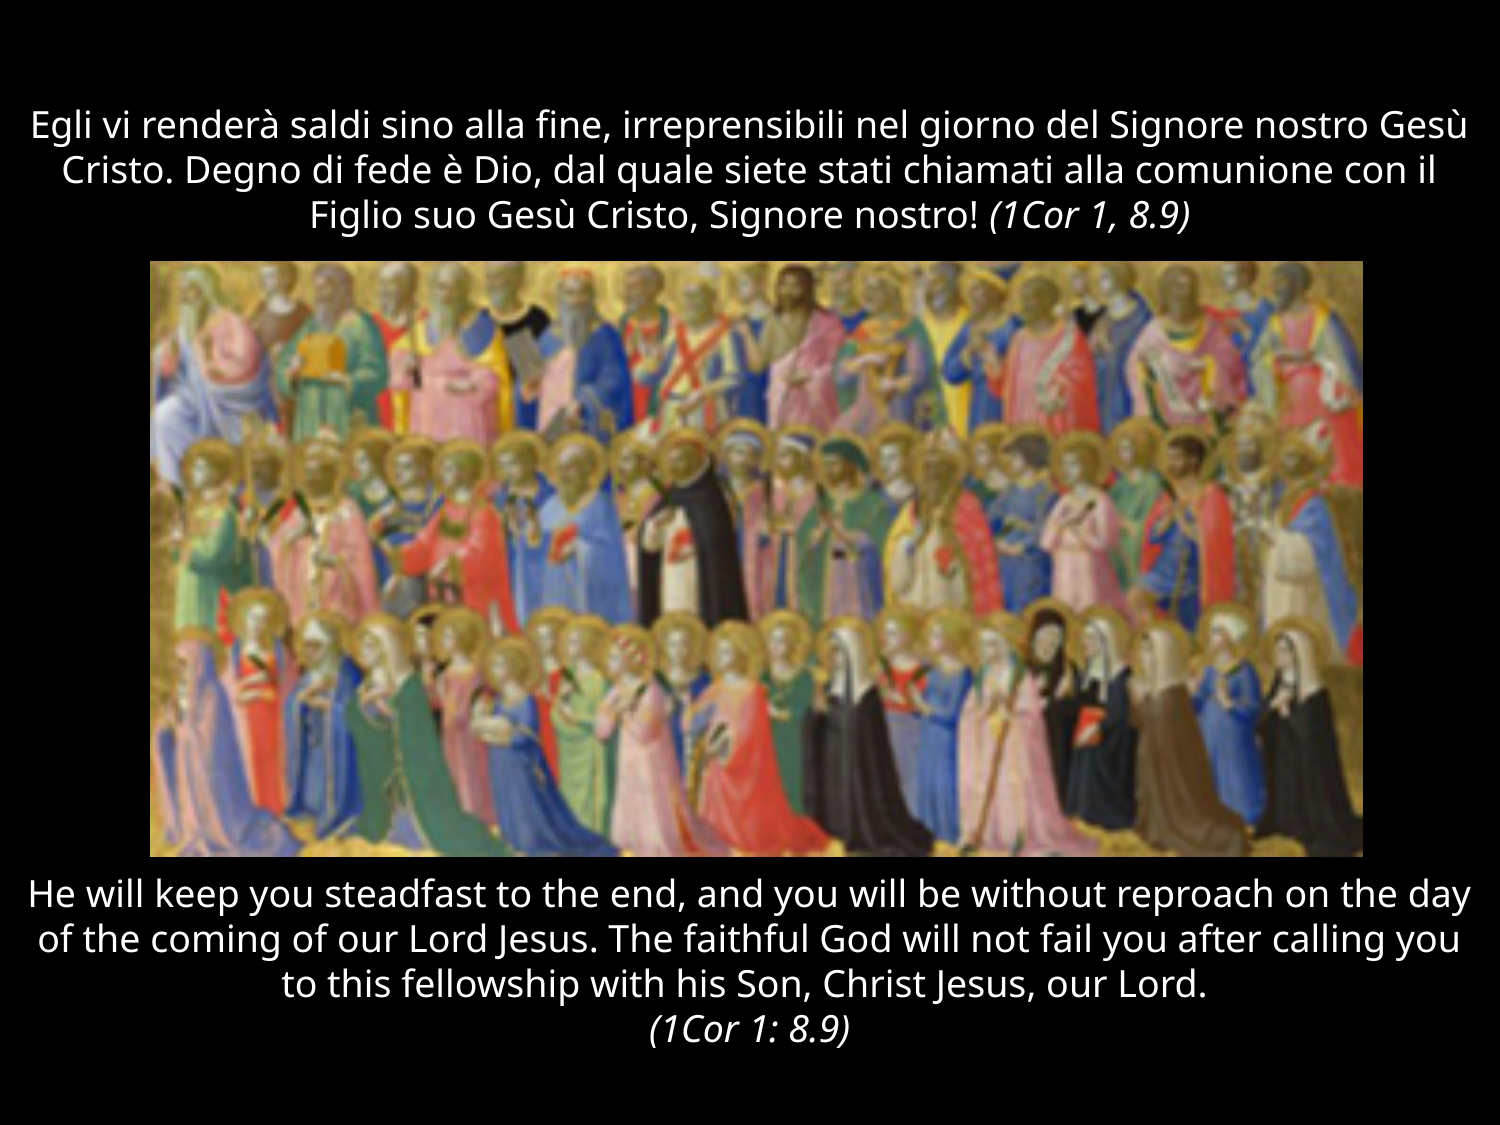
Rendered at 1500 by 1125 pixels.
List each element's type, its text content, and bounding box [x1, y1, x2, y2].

text_box He will keep you steadfast to the end, and you will be without reproach on the day of the coming of our Lord Jesus. The faithful God will not fail you after calling you to this fellowship with his Son, Christ Jesus, our Lord. (1Cor 1: 8.9) [0, 862, 1500, 1058]
title Egli vi renderà saldi sino alla fine, irreprensibili nel giorno del Signore nostro Gesù Cristo. Degno di fede è Dio, dal quale siete stati chiamati alla comunione con il Figlio suo Gesù Cristo, Signore nostro! (1Cor 1, 8.9) [0, 75, 1500, 263]
picture [149, 261, 1363, 857]
